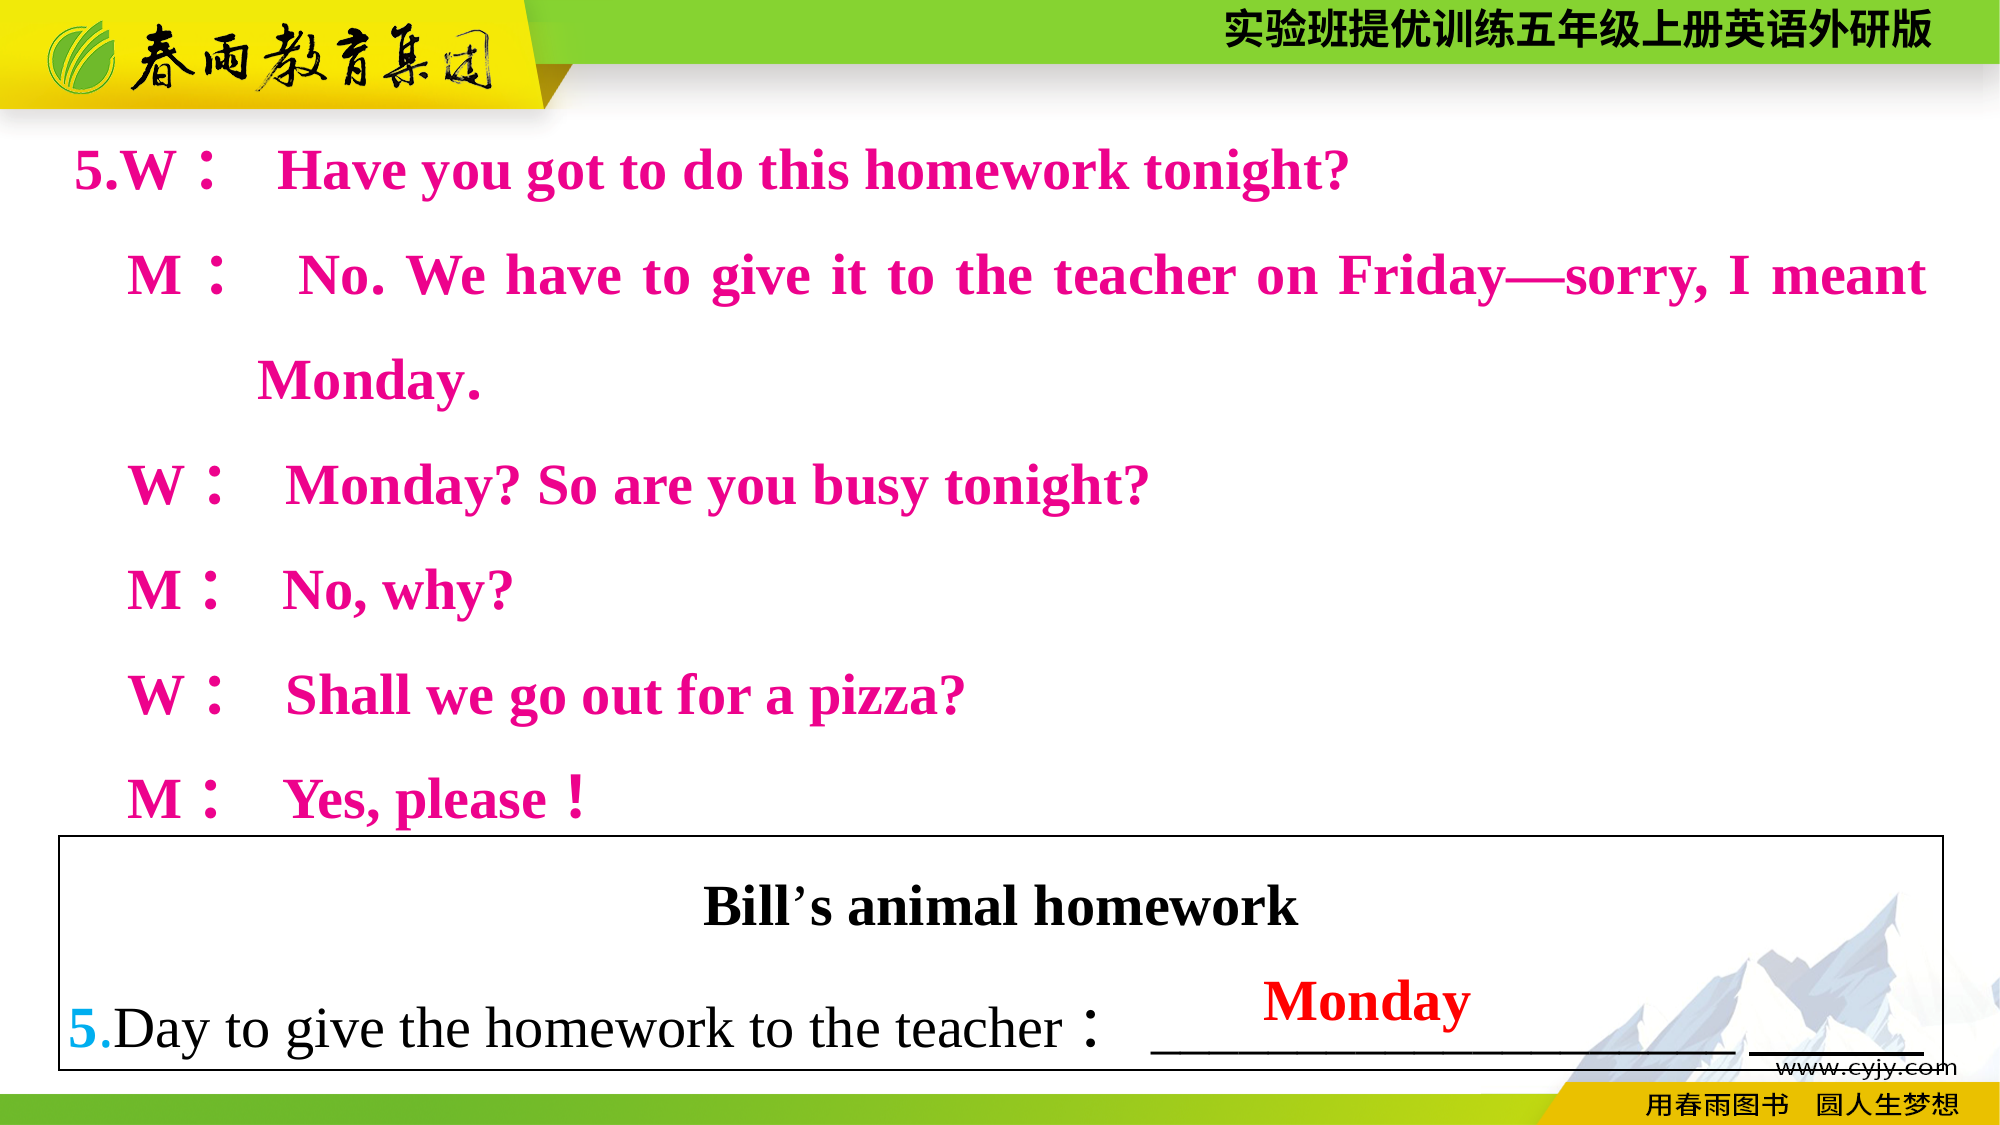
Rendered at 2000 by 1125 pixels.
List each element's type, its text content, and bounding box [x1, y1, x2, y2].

list 5.W： Have you got to do this homework tonight? M： No. We have to give it to the teacher on Friday—sorry, I meant Monday. W： Monday? So are you busy tonight? M： No, why? W： Shall we go out for a pizza? M： Yes, please！ [59, 88, 1944, 833]
table_header Bill’s animal homework 5.Day to give the homework to the teacher：____________________ [60, 837, 1942, 1069]
picture [0, 0, 2000, 1125]
text_box Monday [1249, 955, 1487, 1040]
